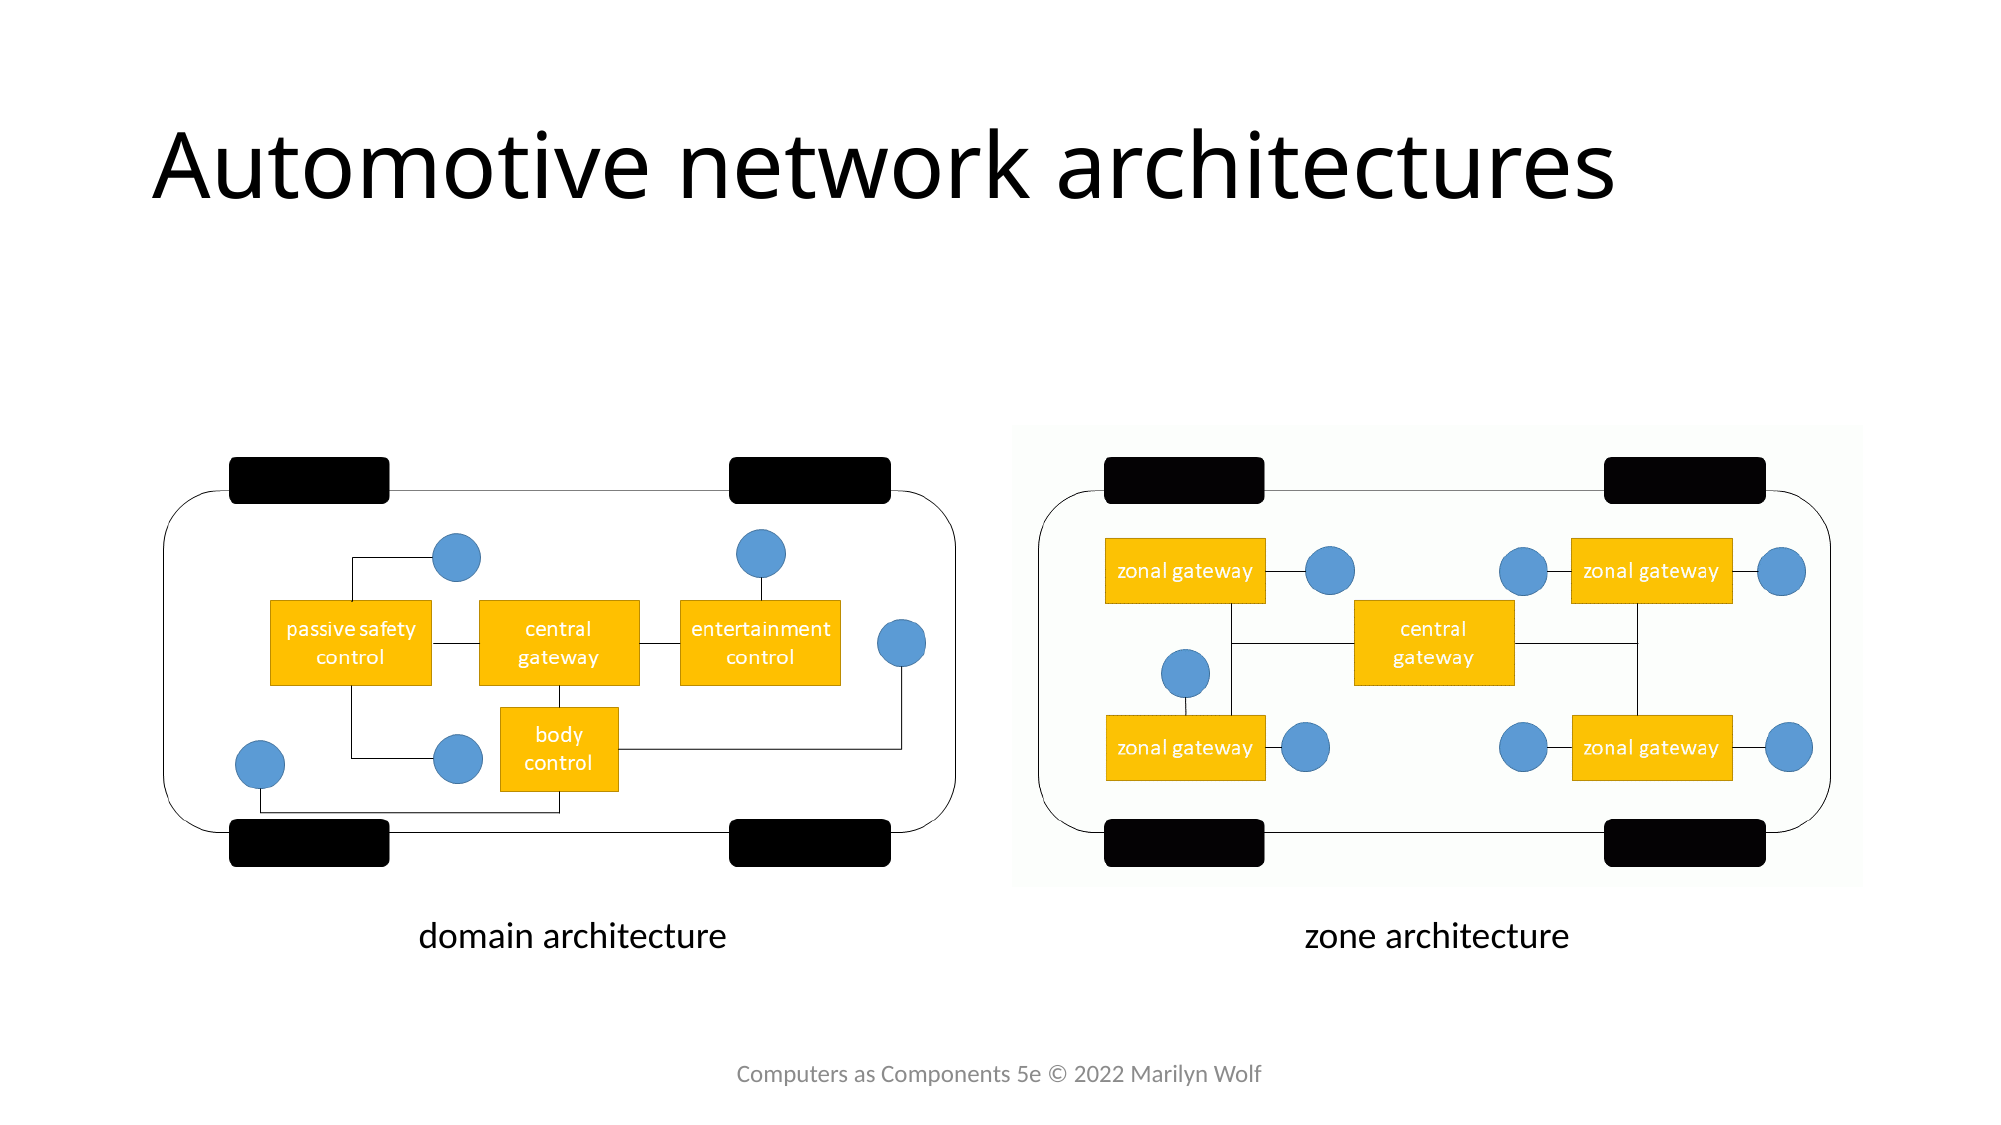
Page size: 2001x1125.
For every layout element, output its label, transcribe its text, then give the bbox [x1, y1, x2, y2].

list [137, 425, 988, 887]
text_box domain architecture [403, 904, 743, 964]
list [1012, 425, 1863, 887]
footer Computers as Components 5e © 2022 Marilyn Wolf [662, 1042, 1338, 1103]
text_box zone architecture [1289, 904, 1585, 964]
title Automotive network architectures [137, 59, 1863, 278]
